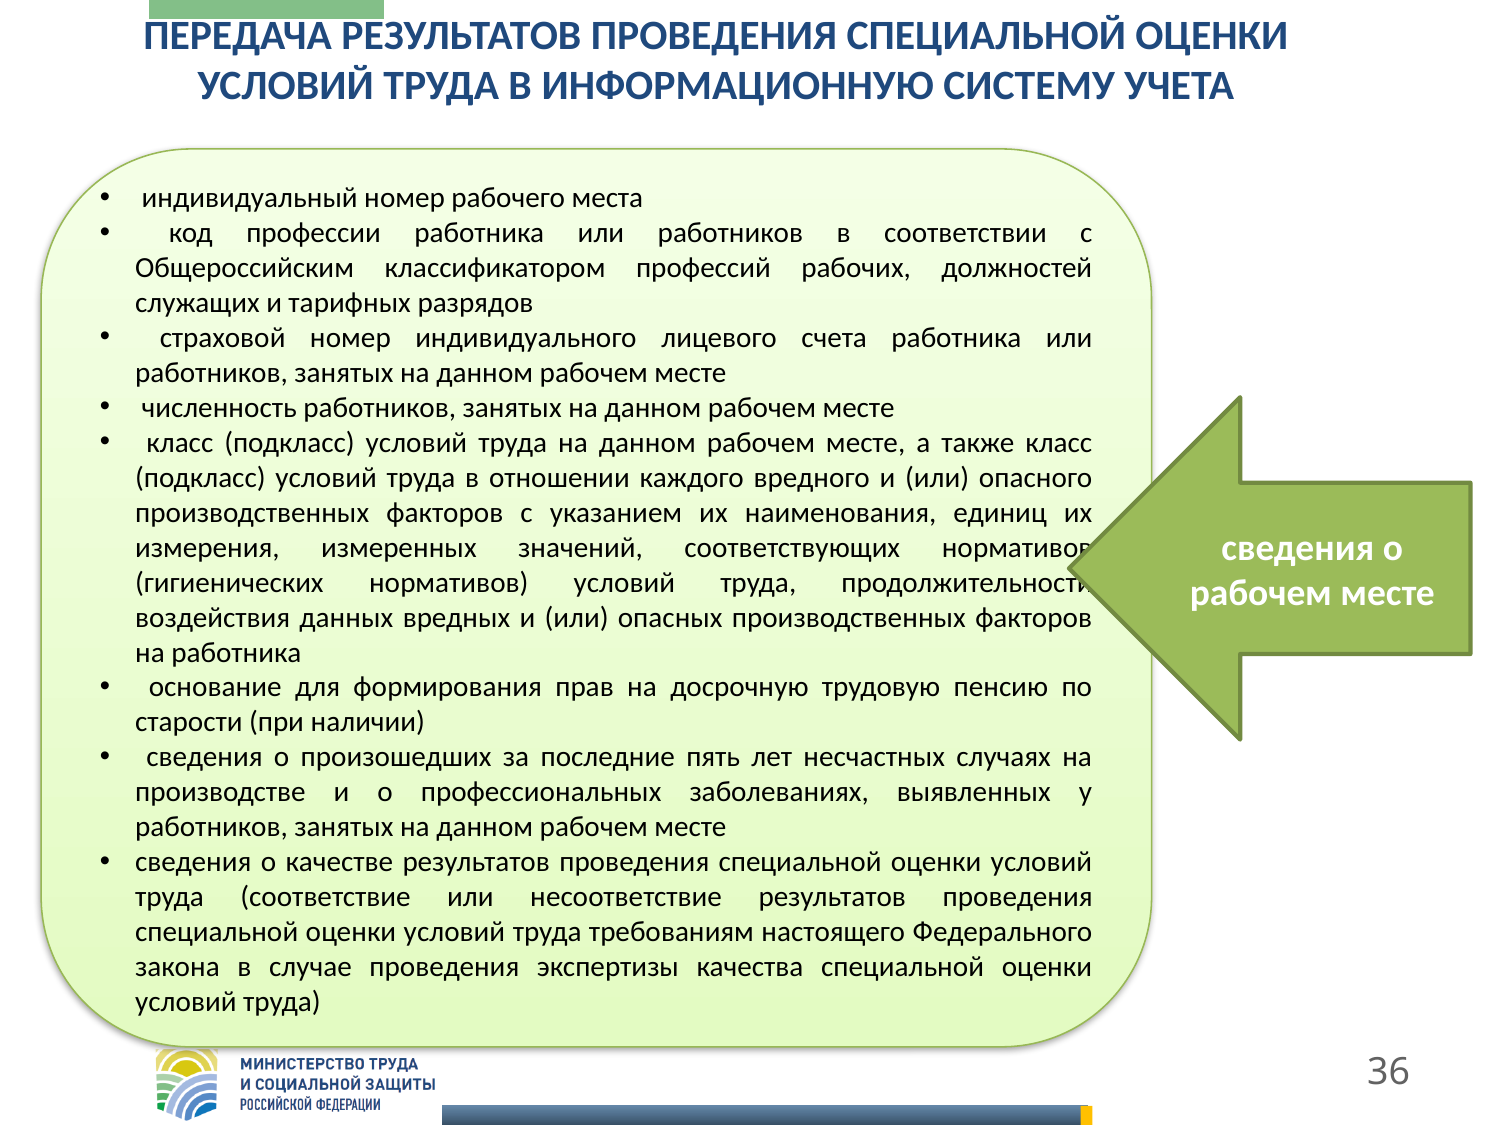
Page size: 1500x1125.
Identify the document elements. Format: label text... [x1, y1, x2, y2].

text_box сведения о рабочем месте [1066, 395, 1473, 742]
slide_number 36 [1074, 1042, 1425, 1103]
picture [149, 0, 385, 19]
text_box [448, 1105, 1079, 1125]
picture [147, 1043, 444, 1125]
text_box индивидуальный номер рабочего места код профессии работника или работников в соответствии с Общероссийским классификатором профессий рабочих, должностей служащих и тарифных разрядов страховой номер индивидуального лицевого счета работника или работников, занятых на данном рабочем месте численность работников, занятых на данном рабочем месте класс (подкласс) условий труда на данном рабочем месте, а также класс (подкласс) условий труда в отношении каждого вредного и (или) опасного производственных факторов с указанием их наименования, единиц их измерения, измеренных значений, соответствующих нормативов (гигиенических нормативов) условий труда, продолжительности воздействия данных вредных и (или) опасных производственных факторов на работника основание для формирования прав на досрочную трудовую пенсию по старости (при наличии) сведения о произошедших за последние пять лет несчастных случаях на производстве и о профессиональных заболеваниях, выявленных у работников, занятых на данном рабочем месте сведения о качестве результатов проведения специальной оценки условий труда (соответствие или несоответствие результатов проведения специальной оценки условий труда требованиям настоящего Федерального закона в случае проведения экспертизы качества специальной оценки условий труда) [40, 148, 1153, 1048]
title ПЕРЕДАЧА РЕЗУЛЬТАТОВ ПРОВЕДЕНИЯ СПЕЦИАЛЬНОЙ ОЦЕНКИ УСЛОВИЙ ТРУДА В ИНФОРМАЦИОННУЮ СИСТЕМУ УЧЕТА [40, 0, 1392, 117]
text_box [1079, 1104, 1094, 1125]
